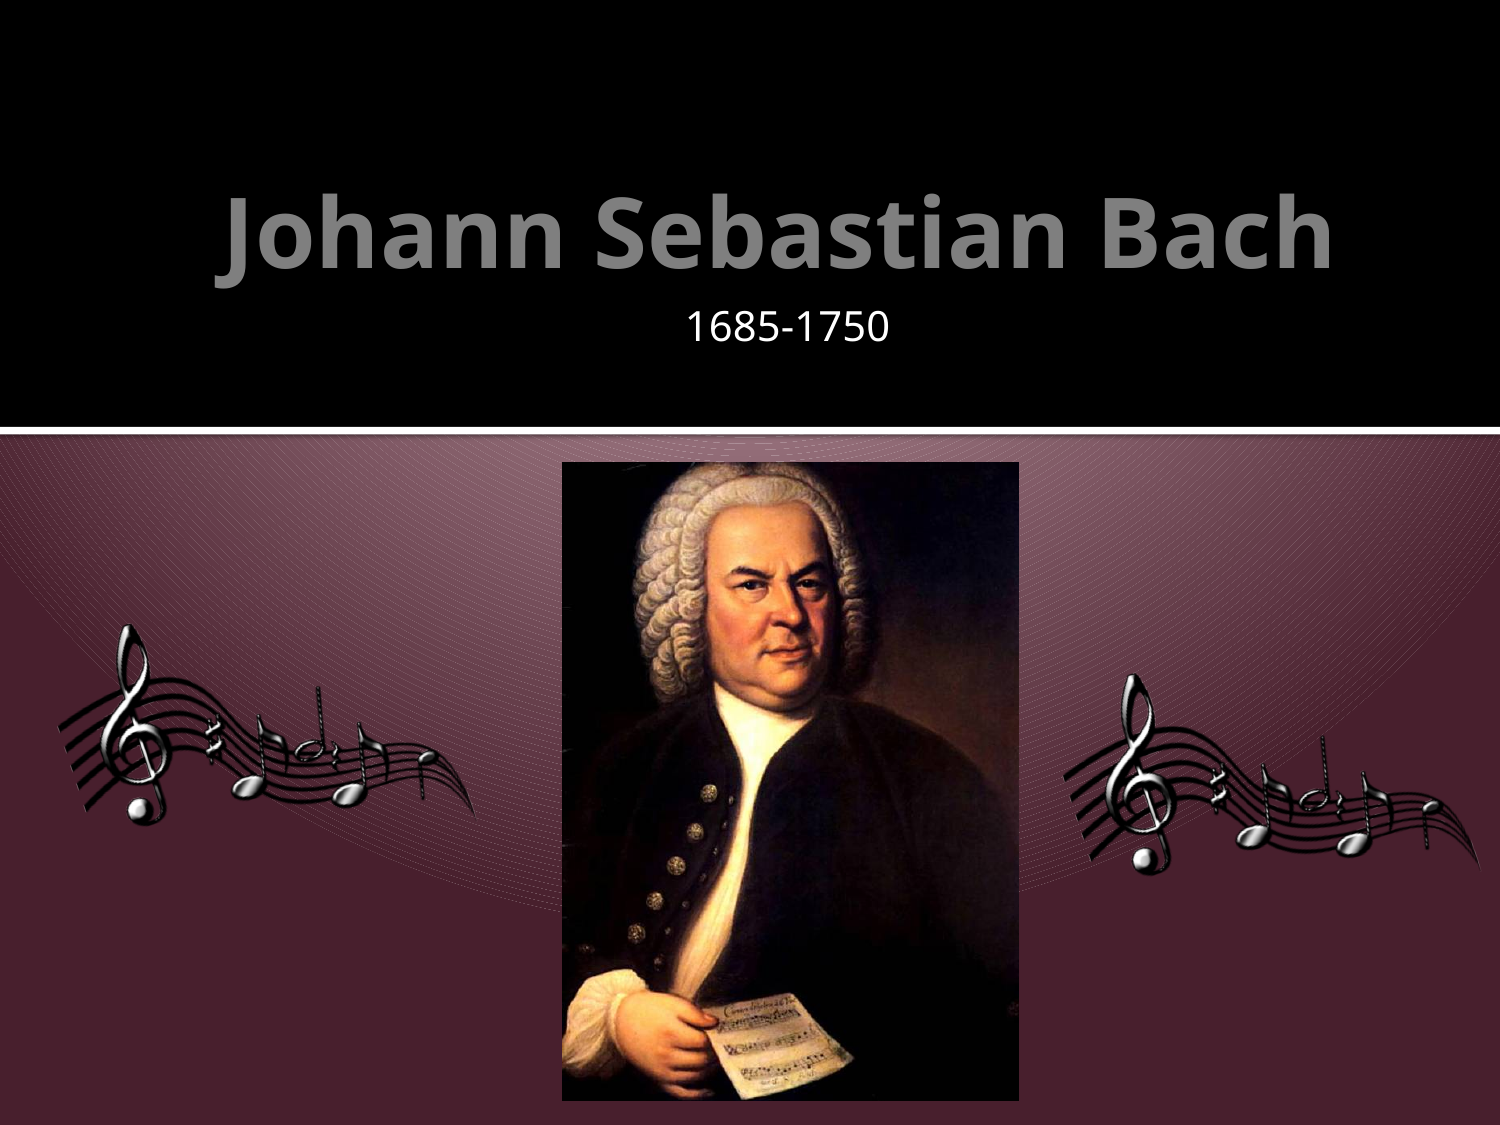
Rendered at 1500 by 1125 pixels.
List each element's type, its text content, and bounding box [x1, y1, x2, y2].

list 1685-1750 [121, 299, 1438, 413]
picture [1077, 624, 1453, 988]
picture [562, 462, 1019, 1101]
picture [72, 574, 448, 938]
title Johann Sebastian Bach [123, 19, 1438, 288]
